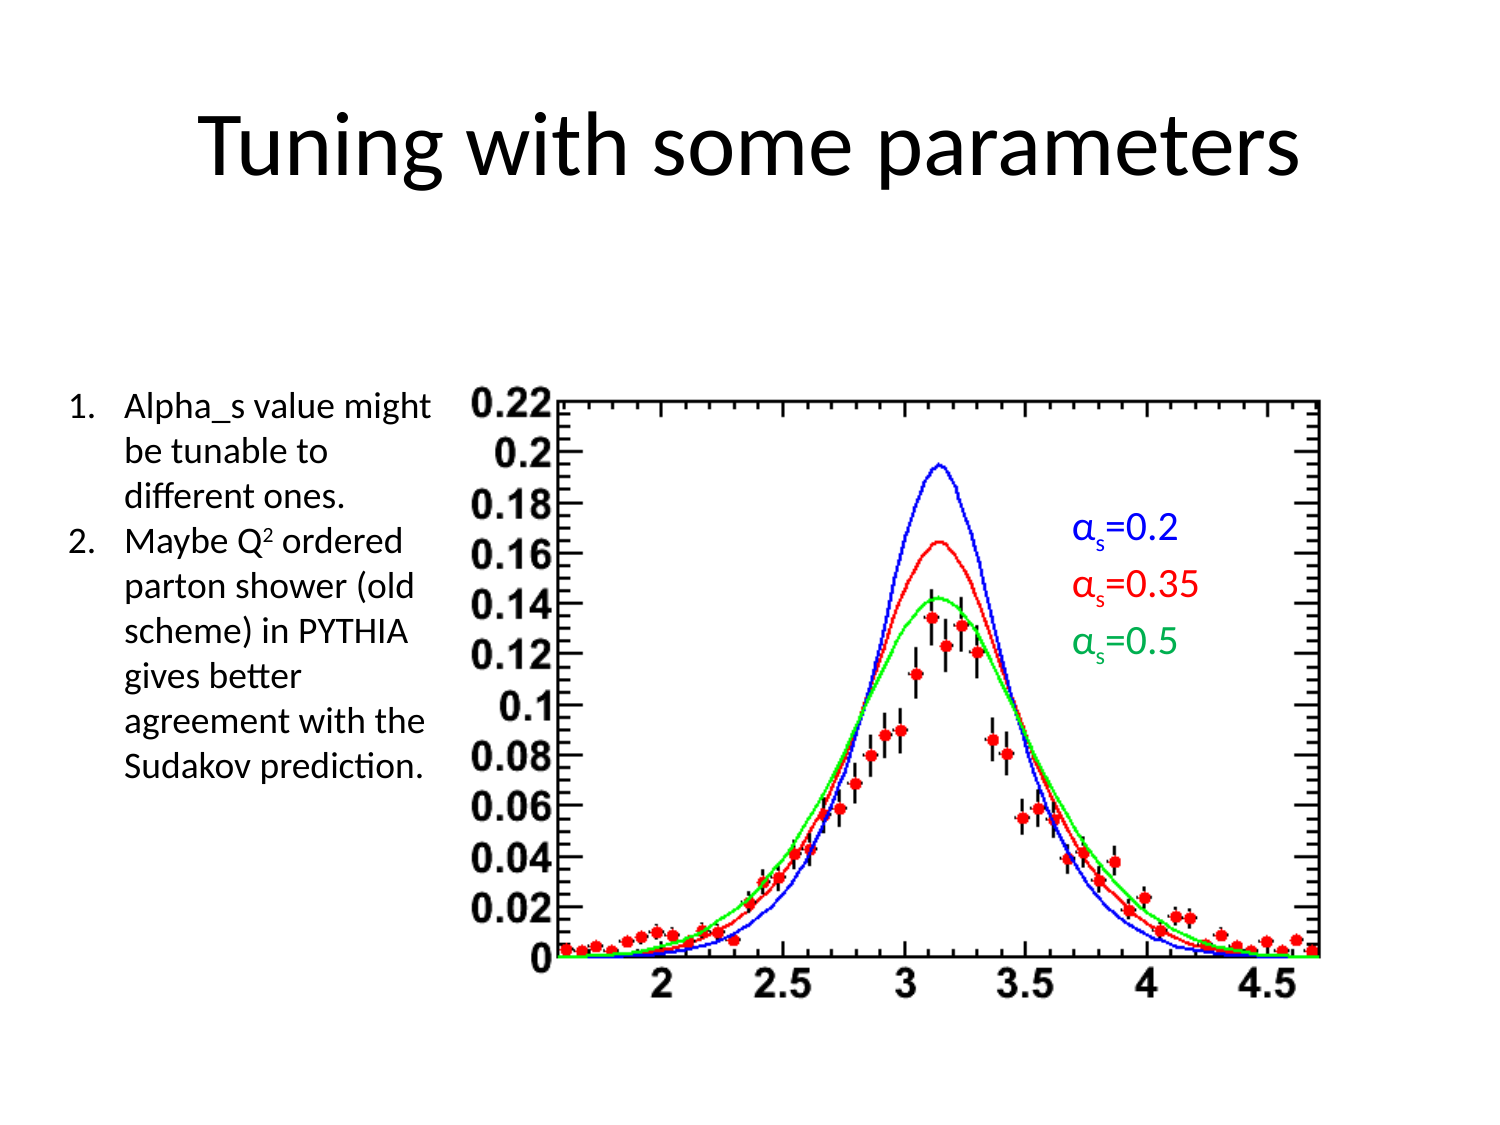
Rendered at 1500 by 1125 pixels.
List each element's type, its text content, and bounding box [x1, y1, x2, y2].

title Tuning with some parameters [75, 45, 1425, 233]
text_box Alpha_s value might be tunable to different ones. Maybe Q2 ordered parton shower (old scheme) in PYTHIA gives better agreement with the Sudakov prediction. [53, 373, 413, 794]
picture [418, 361, 1382, 1016]
